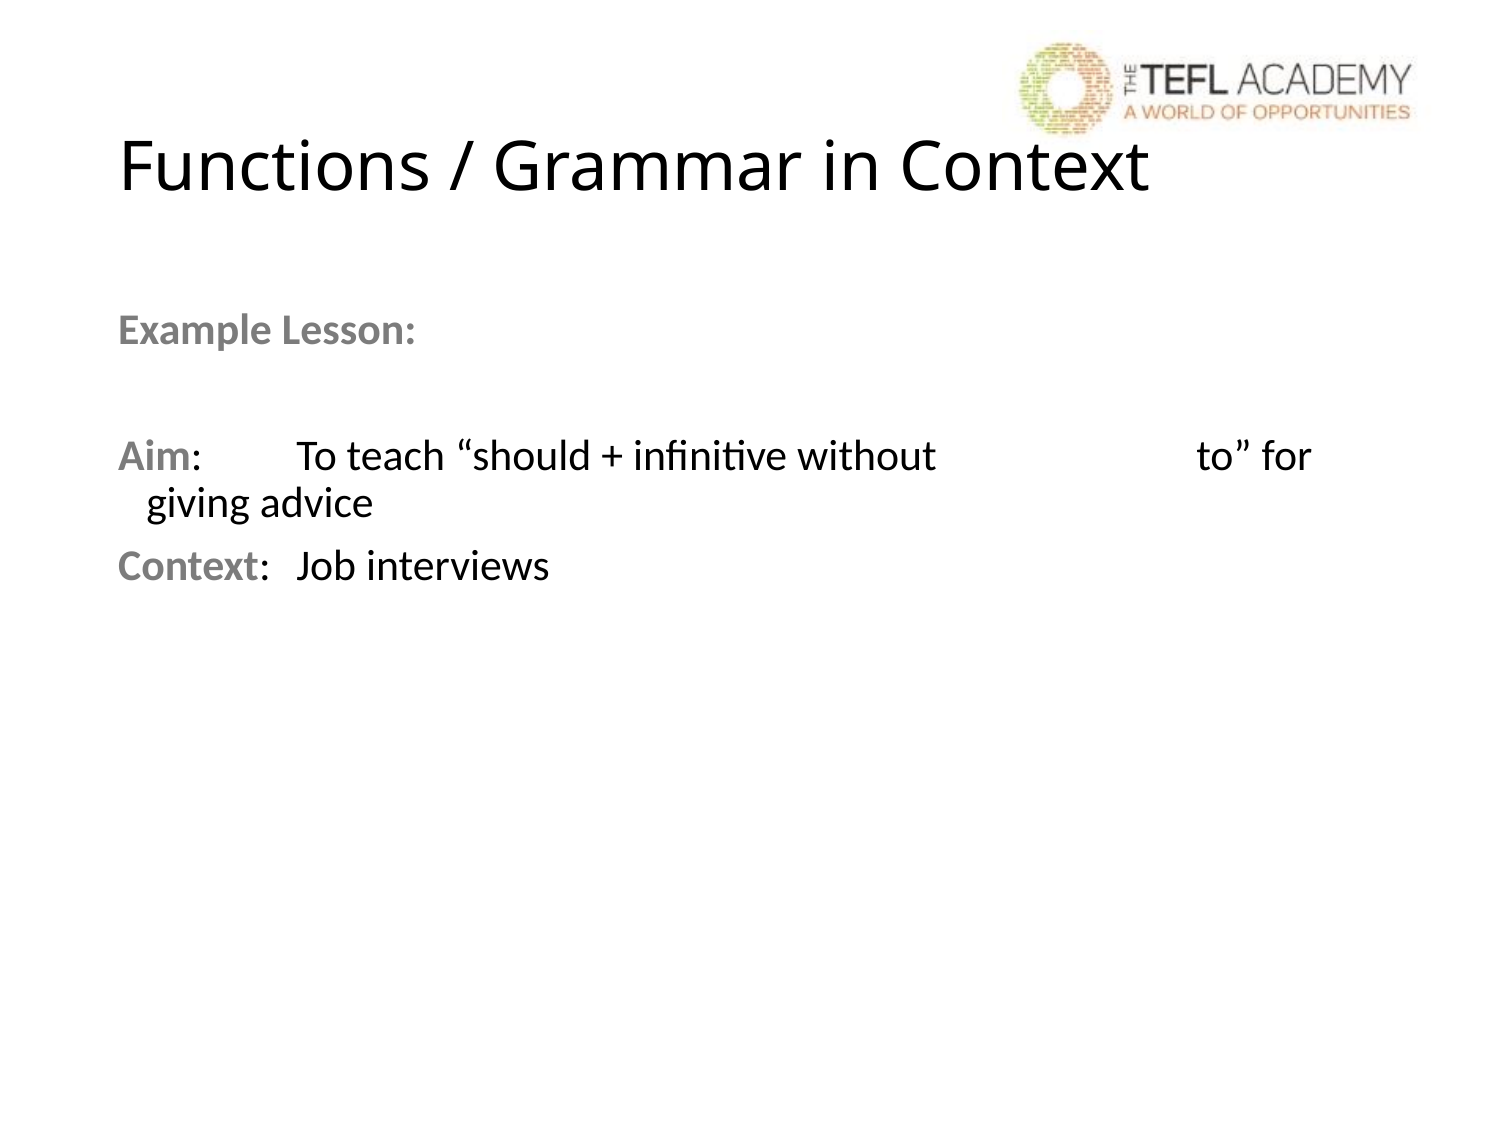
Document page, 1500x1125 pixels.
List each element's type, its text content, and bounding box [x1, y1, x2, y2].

list Example Lesson: Aim: To teach “should + infinitive without to” for giving advice Context: Job interviews [103, 299, 1397, 1014]
picture [1002, 30, 1446, 157]
title Functions / Grammar in Context [103, 59, 1397, 278]
